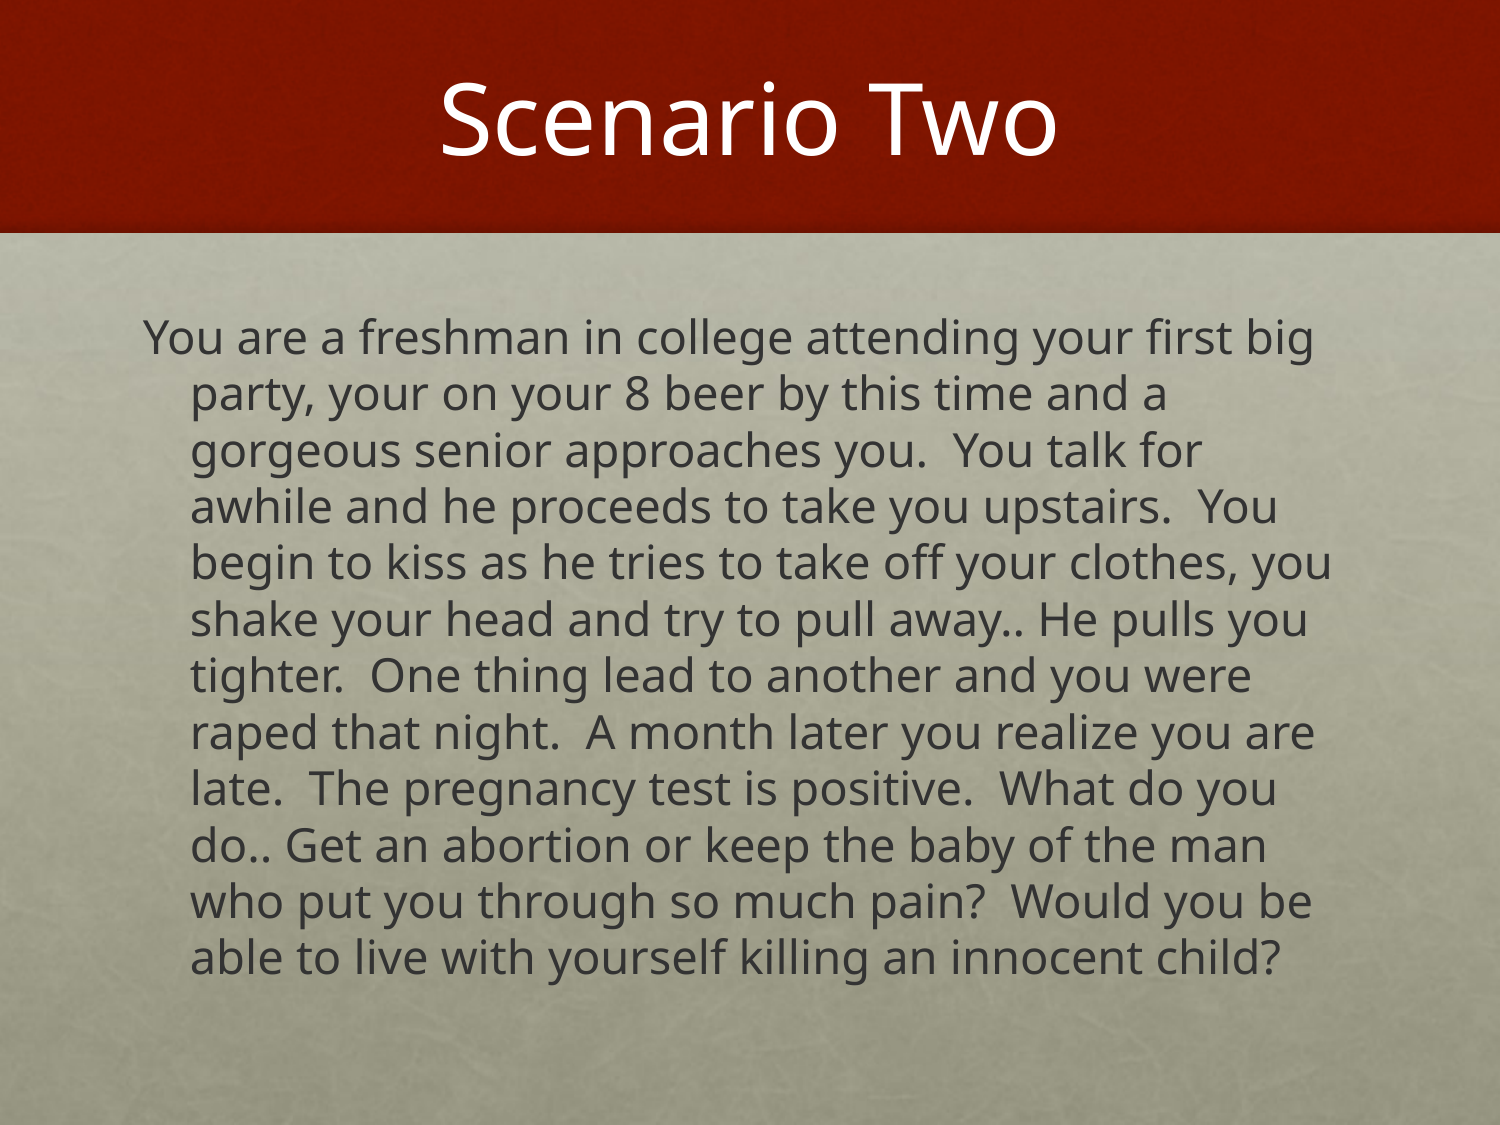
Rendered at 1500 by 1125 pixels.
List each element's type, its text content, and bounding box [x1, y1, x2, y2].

picture [0, 214, 1500, 1125]
list You are a freshman in college attending your first big party, your on your 8 beer by this time and a gorgeous senior approaches you. You talk for awhile and he proceeds to take you upstairs. You begin to kiss as he tries to take off your clothes, you shake your head and try to pull away.. He pulls you tighter. One thing lead to another and you were raped that night. A month later you realize you are late. The pregnancy test is positive. What do you do.. Get an abortion or keep the baby of the man who put you through so much pain? Would you be able to live with yourself killing an innocent child? [127, 299, 1372, 1005]
title Scenario Two [127, 10, 1372, 221]
